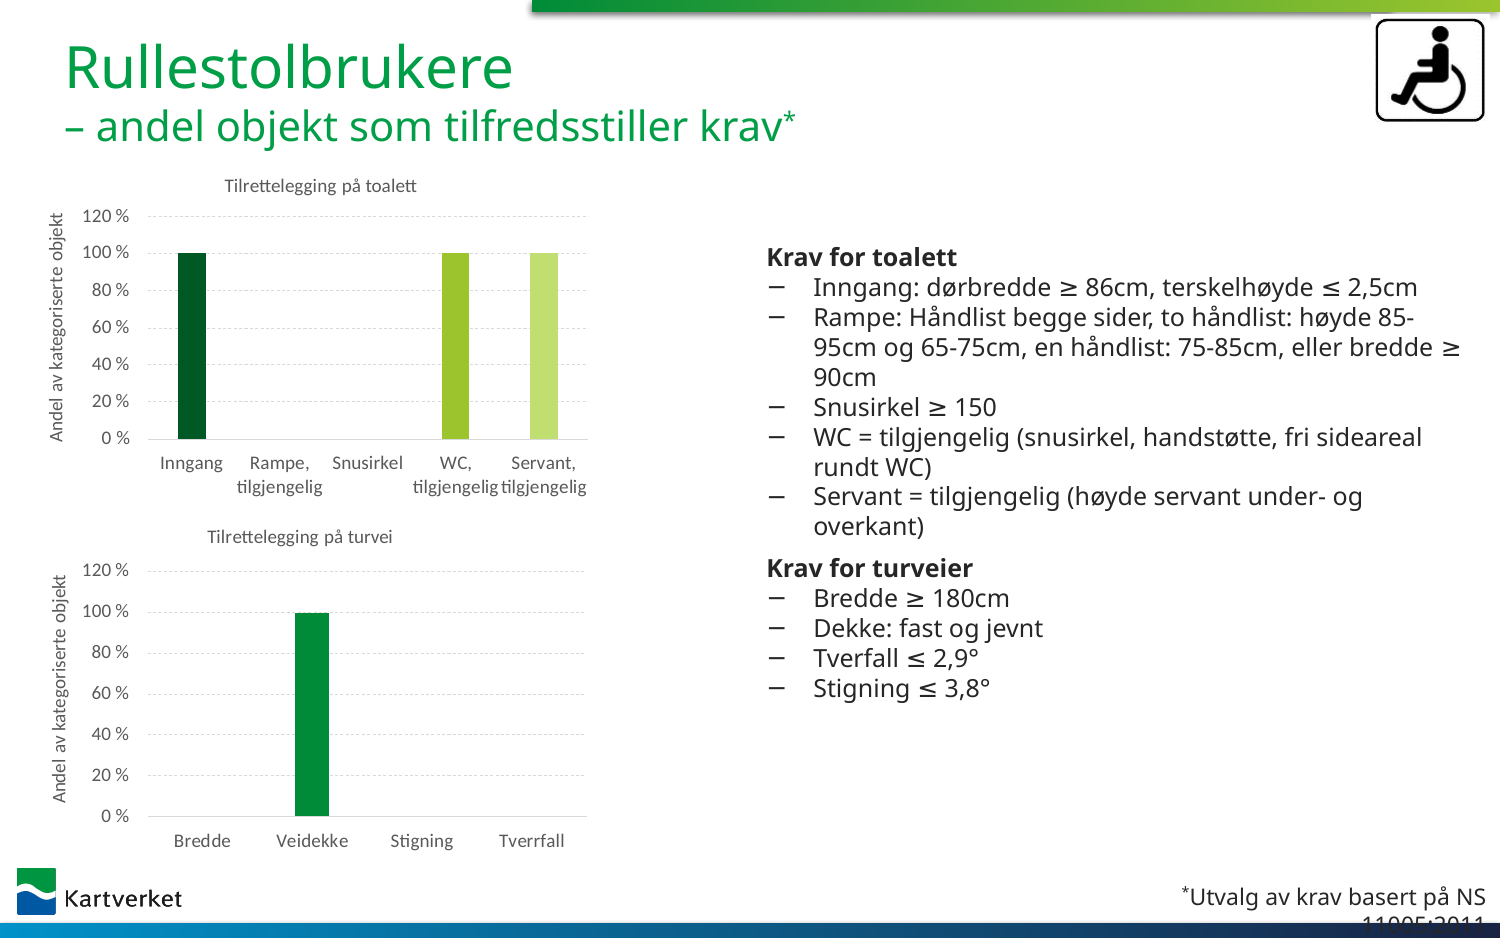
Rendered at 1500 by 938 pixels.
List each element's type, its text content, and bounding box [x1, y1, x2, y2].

text_box *Utvalg av krav basert på NS 11005:2011 [1068, 873, 1500, 938]
picture [41, 520, 598, 859]
text_box Krav for toalett Inngang: dørbredde ≥ 86cm, terskelhøyde ≤ 2,5cm Rampe: Håndlist begge sider, to håndlist: høyde 85-95cm og 65-75cm, en håndlist: 75-85cm, eller bredde ≥ 90cm Snusirkel ≥ 150 WC = tilgjengelig (snusirkel, handstøtte, fri sideareal rundt WC) Servant = tilgjengelig (høyde servant under- og overkant) [751, 234, 1483, 545]
text_box Krav for turveier Bredde ≥ 180cm Dekke: fast og jevnt Tverfall ≤ 2,9° Stigning ≤ 3,8° [751, 545, 1483, 710]
text_box Rullestolbrukere – andel objekt som tilfredsstiller krav* [49, 14, 1431, 158]
picture [41, 166, 599, 505]
picture [1371, 13, 1491, 127]
